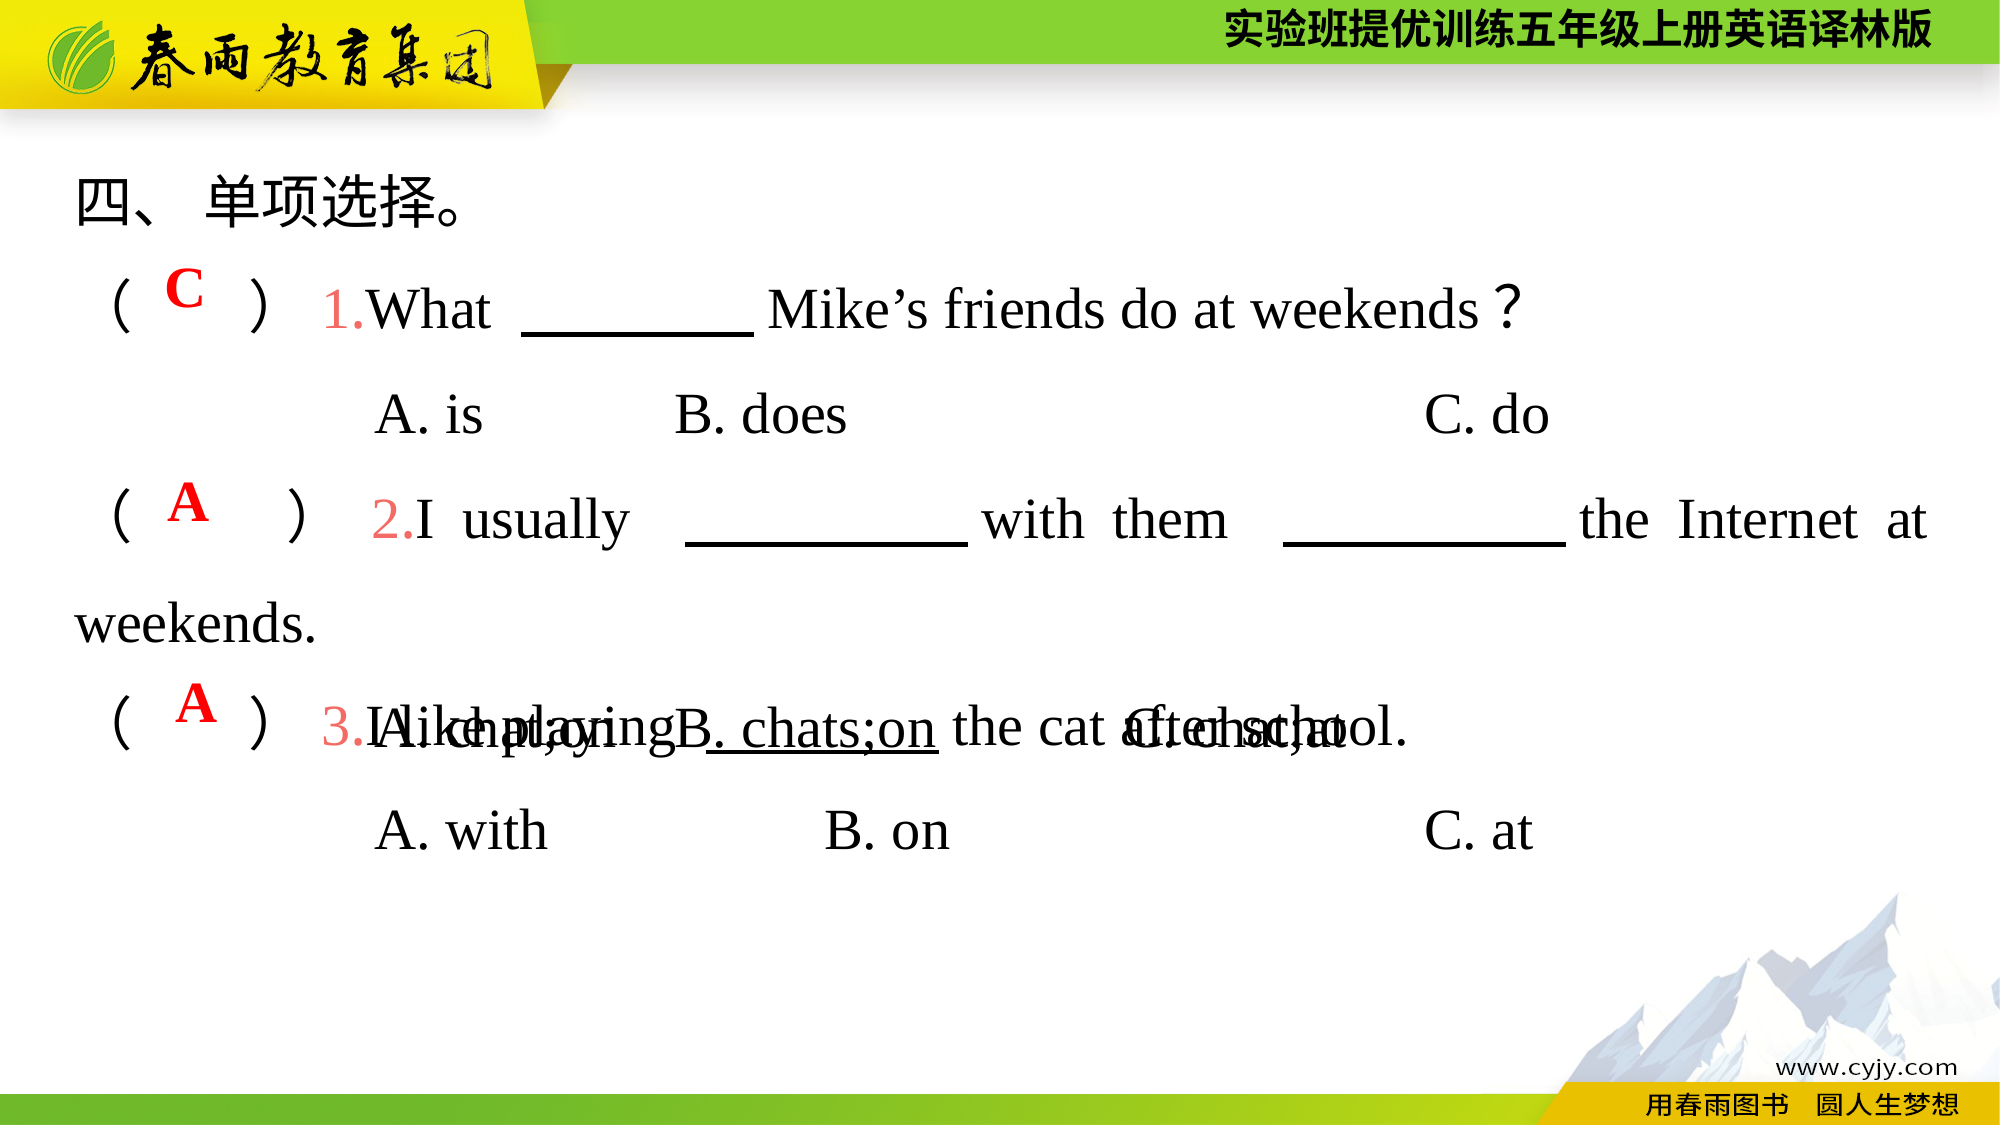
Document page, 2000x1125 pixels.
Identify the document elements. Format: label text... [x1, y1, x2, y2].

text_box A [160, 656, 233, 742]
text_box C [149, 242, 222, 327]
text_box （ ）3.I like playing the cat after school. A. with B. on C. at [59, 644, 1944, 870]
list 四、 单项选择。 （ ）1.What Mike’s friends do at weekends？ A. is B. does C. do （ ）2.I usually with them the Internet at weekends. A. chat;on B. chats;on C. chat;at [59, 122, 1944, 644]
text_box A [153, 456, 225, 541]
picture [0, 0, 2000, 1125]
